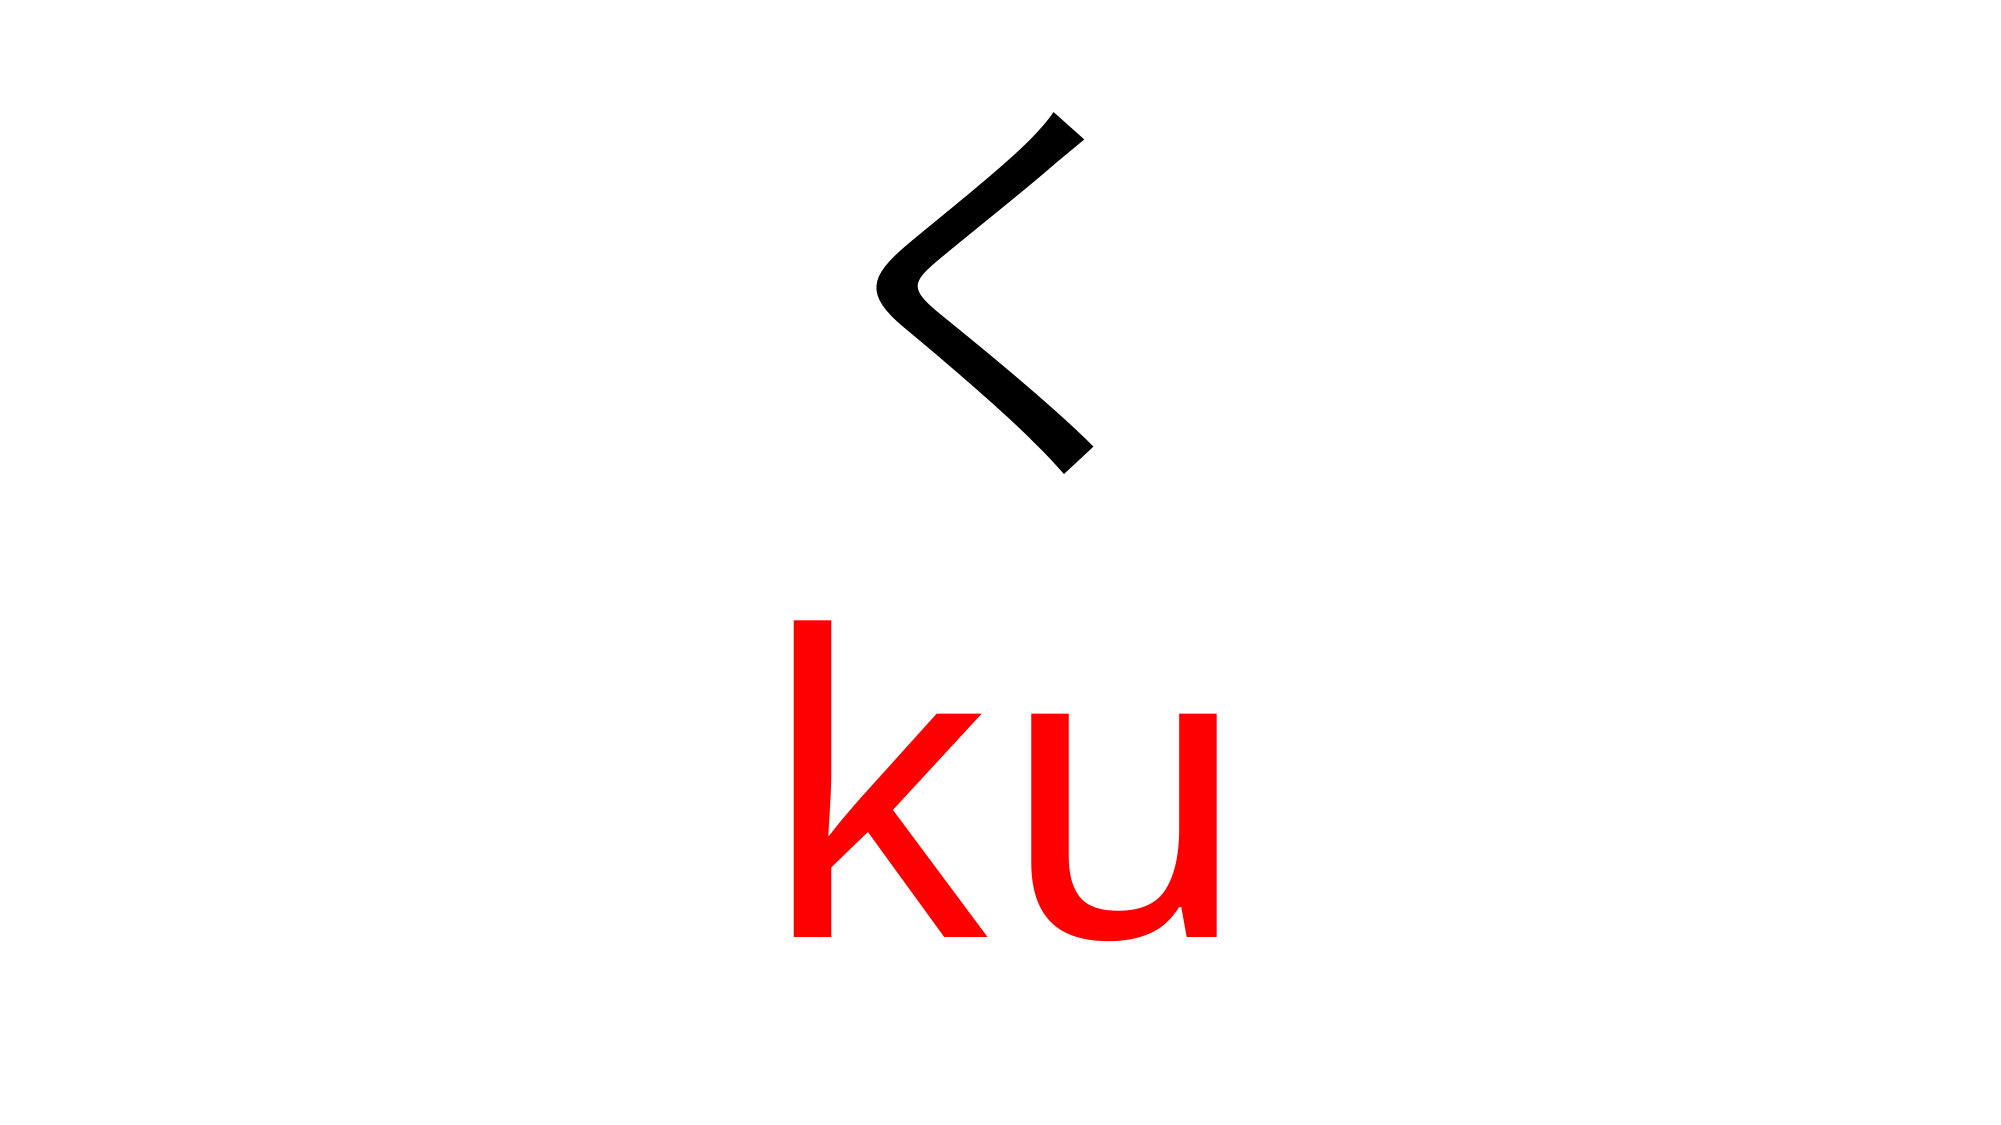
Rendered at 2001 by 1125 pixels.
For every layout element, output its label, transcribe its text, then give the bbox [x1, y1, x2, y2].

title く [249, 71, 1750, 545]
text_box ku [249, 562, 1750, 1036]
